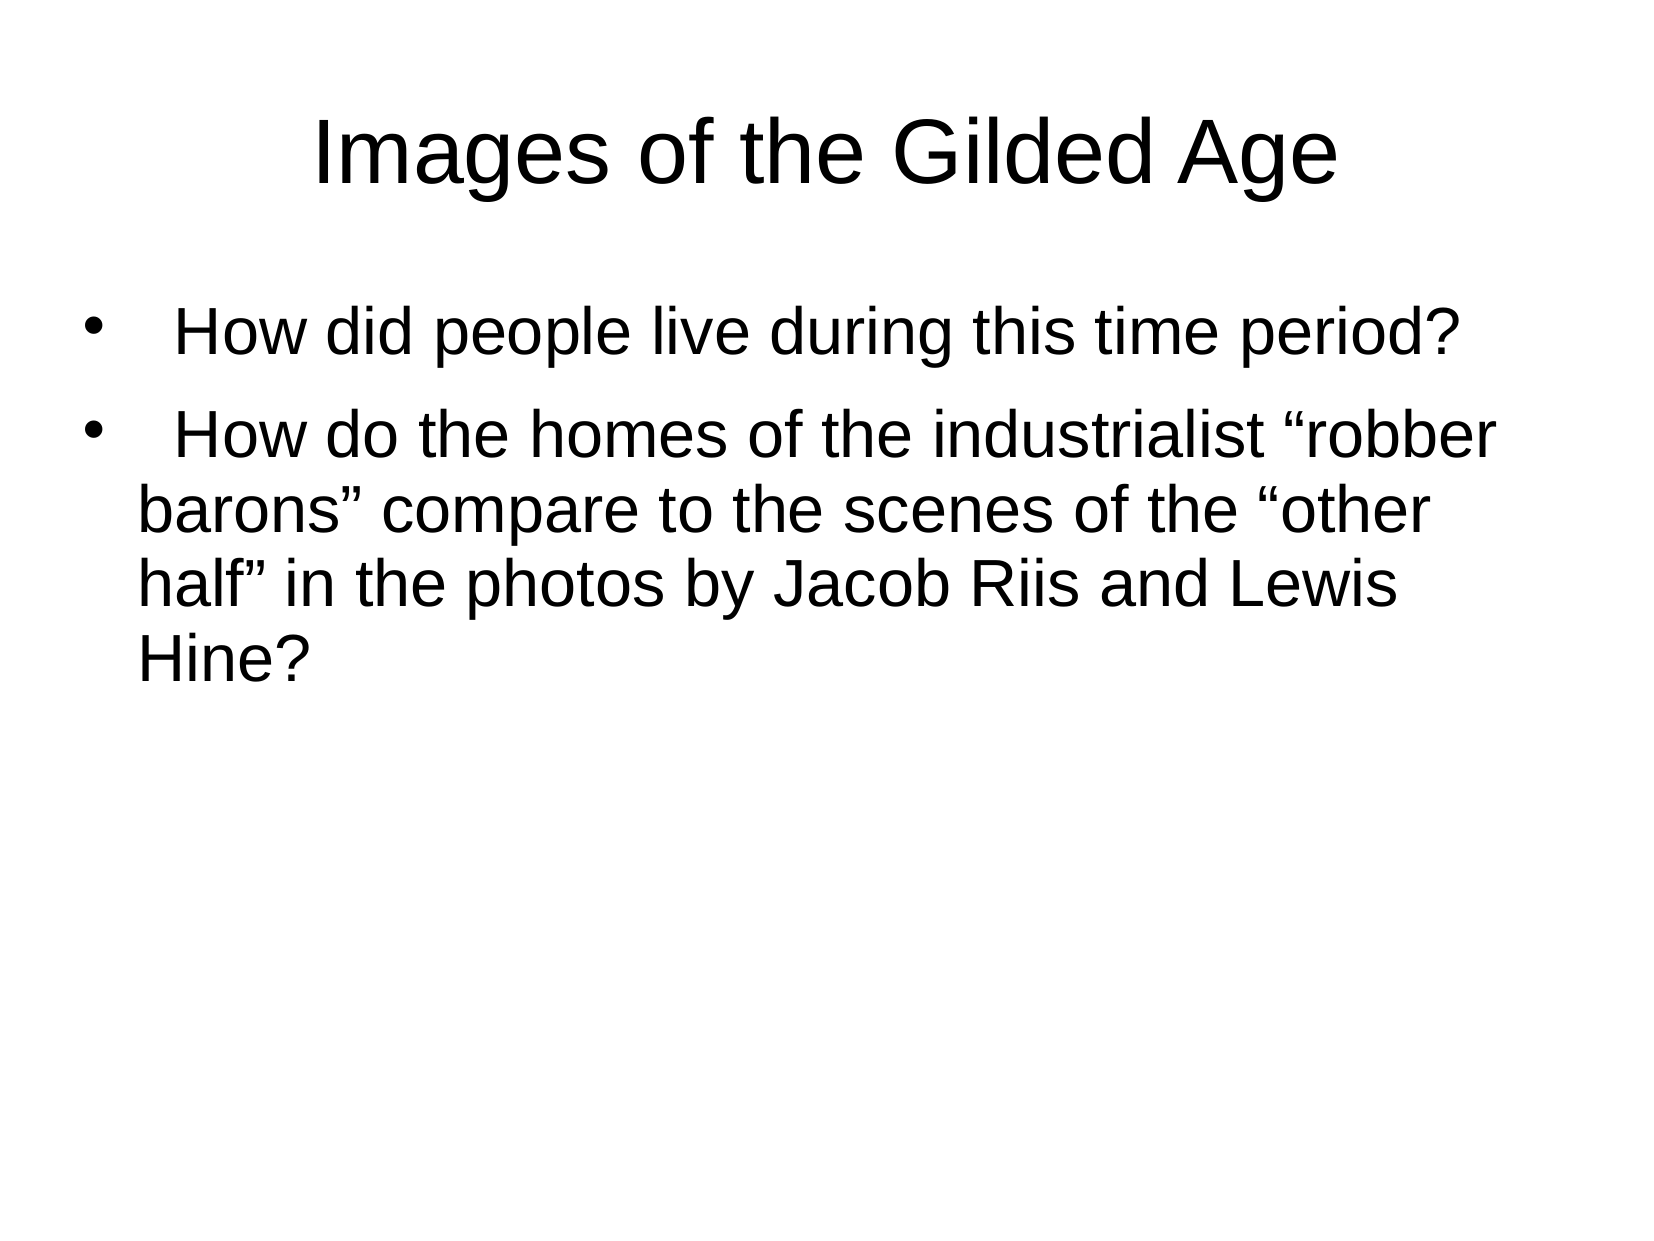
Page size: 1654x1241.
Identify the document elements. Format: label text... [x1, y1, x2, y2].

list How did people live during this time period? How do the homes of the industrialist “robber barons” compare to the scenes of the “other half” in the photos by Jacob Riis and Lewis Hine? [82, 290, 1571, 1109]
title Images of the Gilded Age [82, 49, 1571, 257]
